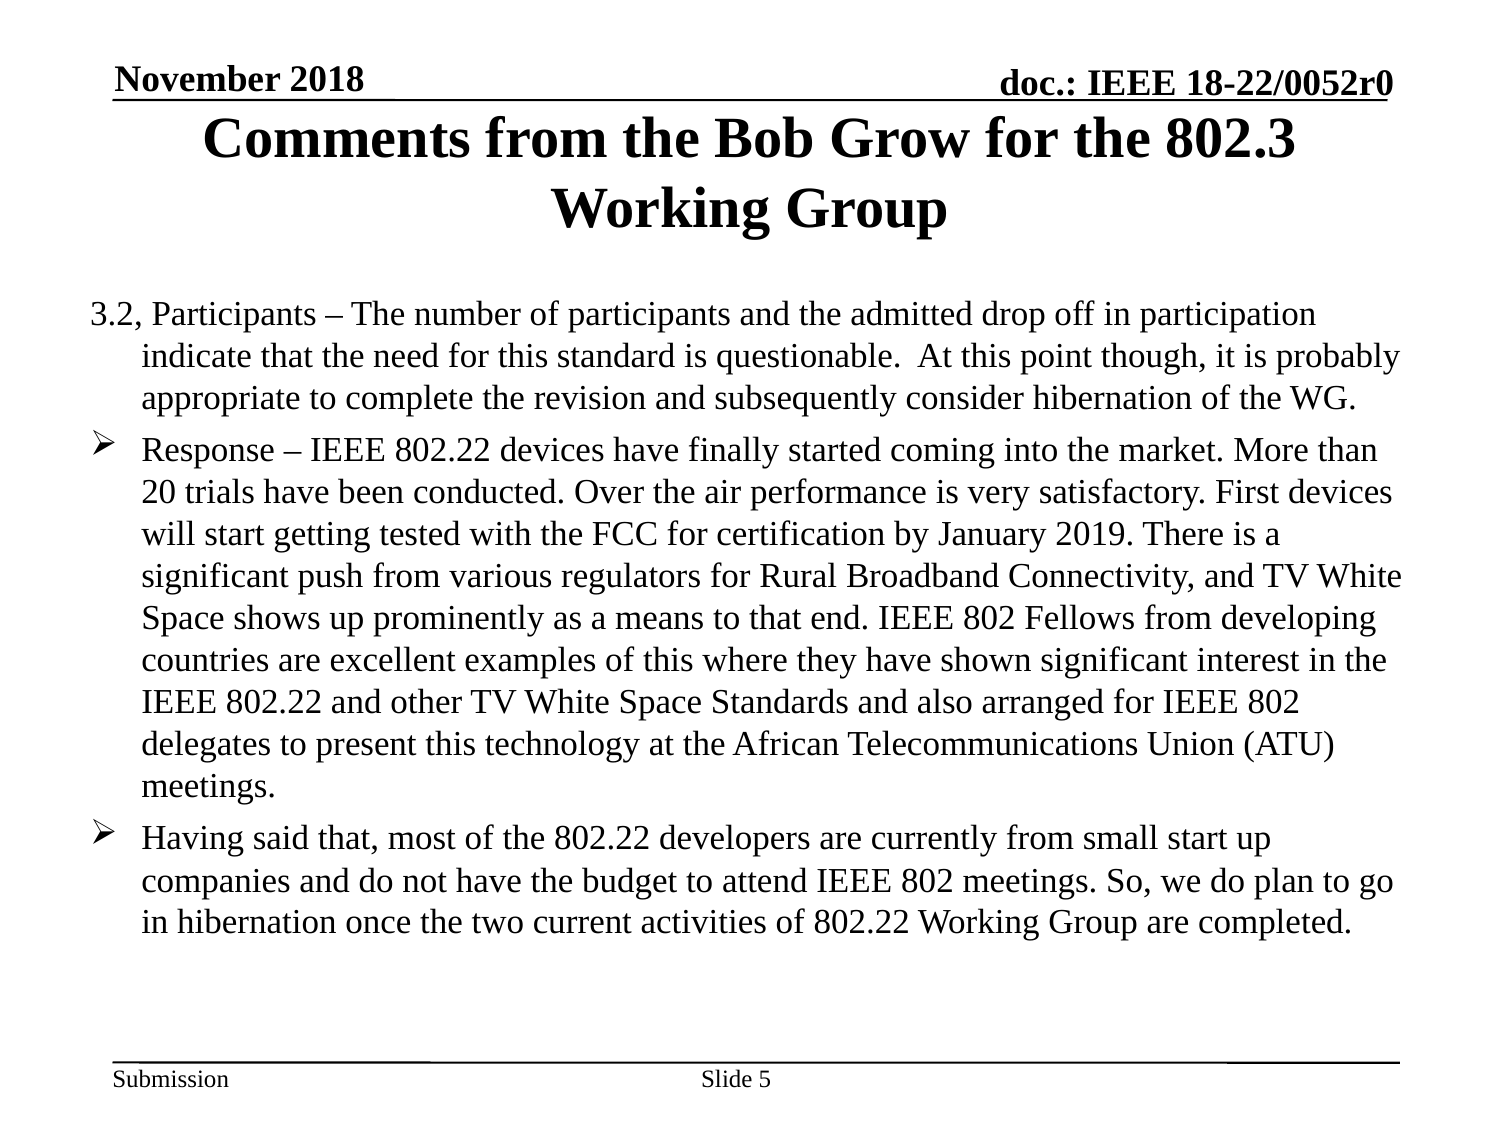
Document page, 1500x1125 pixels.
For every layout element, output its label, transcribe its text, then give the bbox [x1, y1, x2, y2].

slide_number Slide 5 [672, 1061, 800, 1123]
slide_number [114, 54, 423, 100]
list 3.2, Participants – The number of participants and the admitted drop off in participation indicate that the need for this standard is questionable. At this point though, it is probably appropriate to complete the revision and subsequently consider hibernation of the WG. Response – IEEE 802.22 devices have finally started coming into the market. More than 20 trials have been conducted. Over the air performance is very satisfactory. First devices will start getting tested with the FCC for certification by January 2019. There is a significant push from various regulators for Rural Broadband Connectivity, and TV White Space shows up prominently as a means to that end. IEEE 802 Fellows from developing countries are excellent examples of this where they have shown significant interest in the IEEE 802.22 and other TV White Space Standards and also arranged for IEEE 802 delegates to present this technology at the African Telecommunications Union (ATU) meetings. Having said that, most of the 802.22 developers are currently from small start up companies and do not have the budget to attend IEEE 802 meetings. So, we do plan to go in hibernation once the two current activities of 802.22 Working Group are completed. [74, 282, 1426, 1026]
title Comments from the Bob Grow for the 802.3 Working Group [112, 112, 1388, 226]
